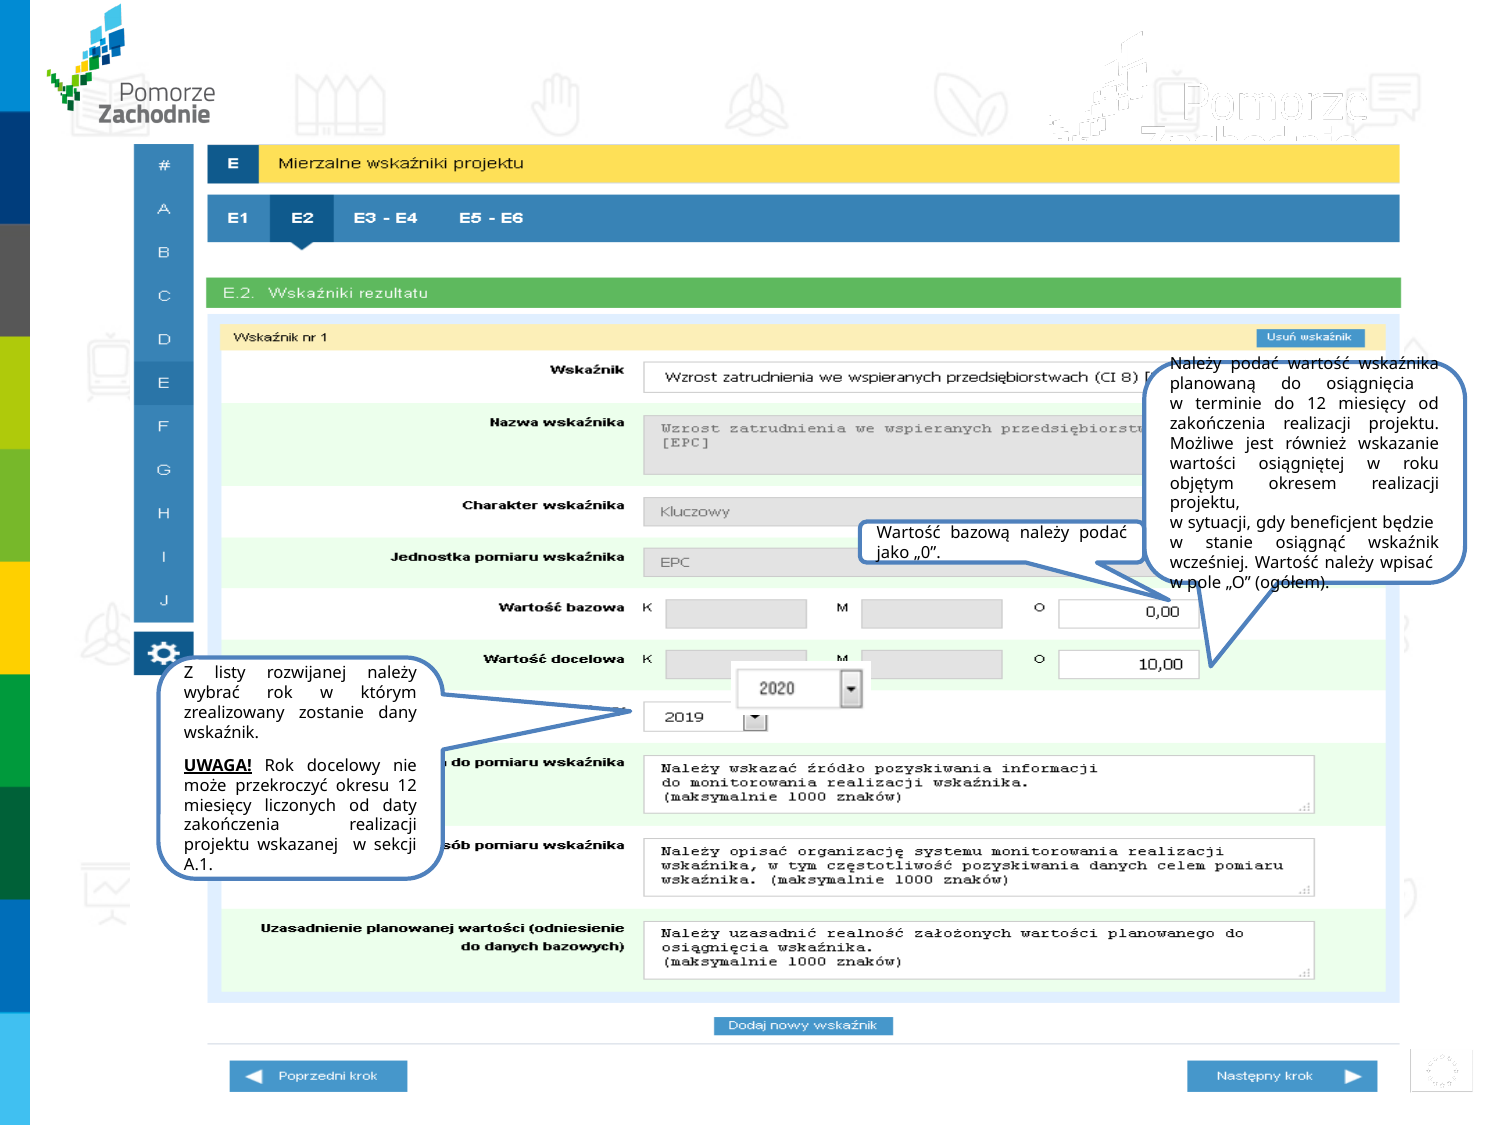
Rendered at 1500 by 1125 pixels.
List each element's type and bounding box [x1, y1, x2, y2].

text_box [130, 141, 1405, 1098]
picture [0, 0, 1500, 1125]
